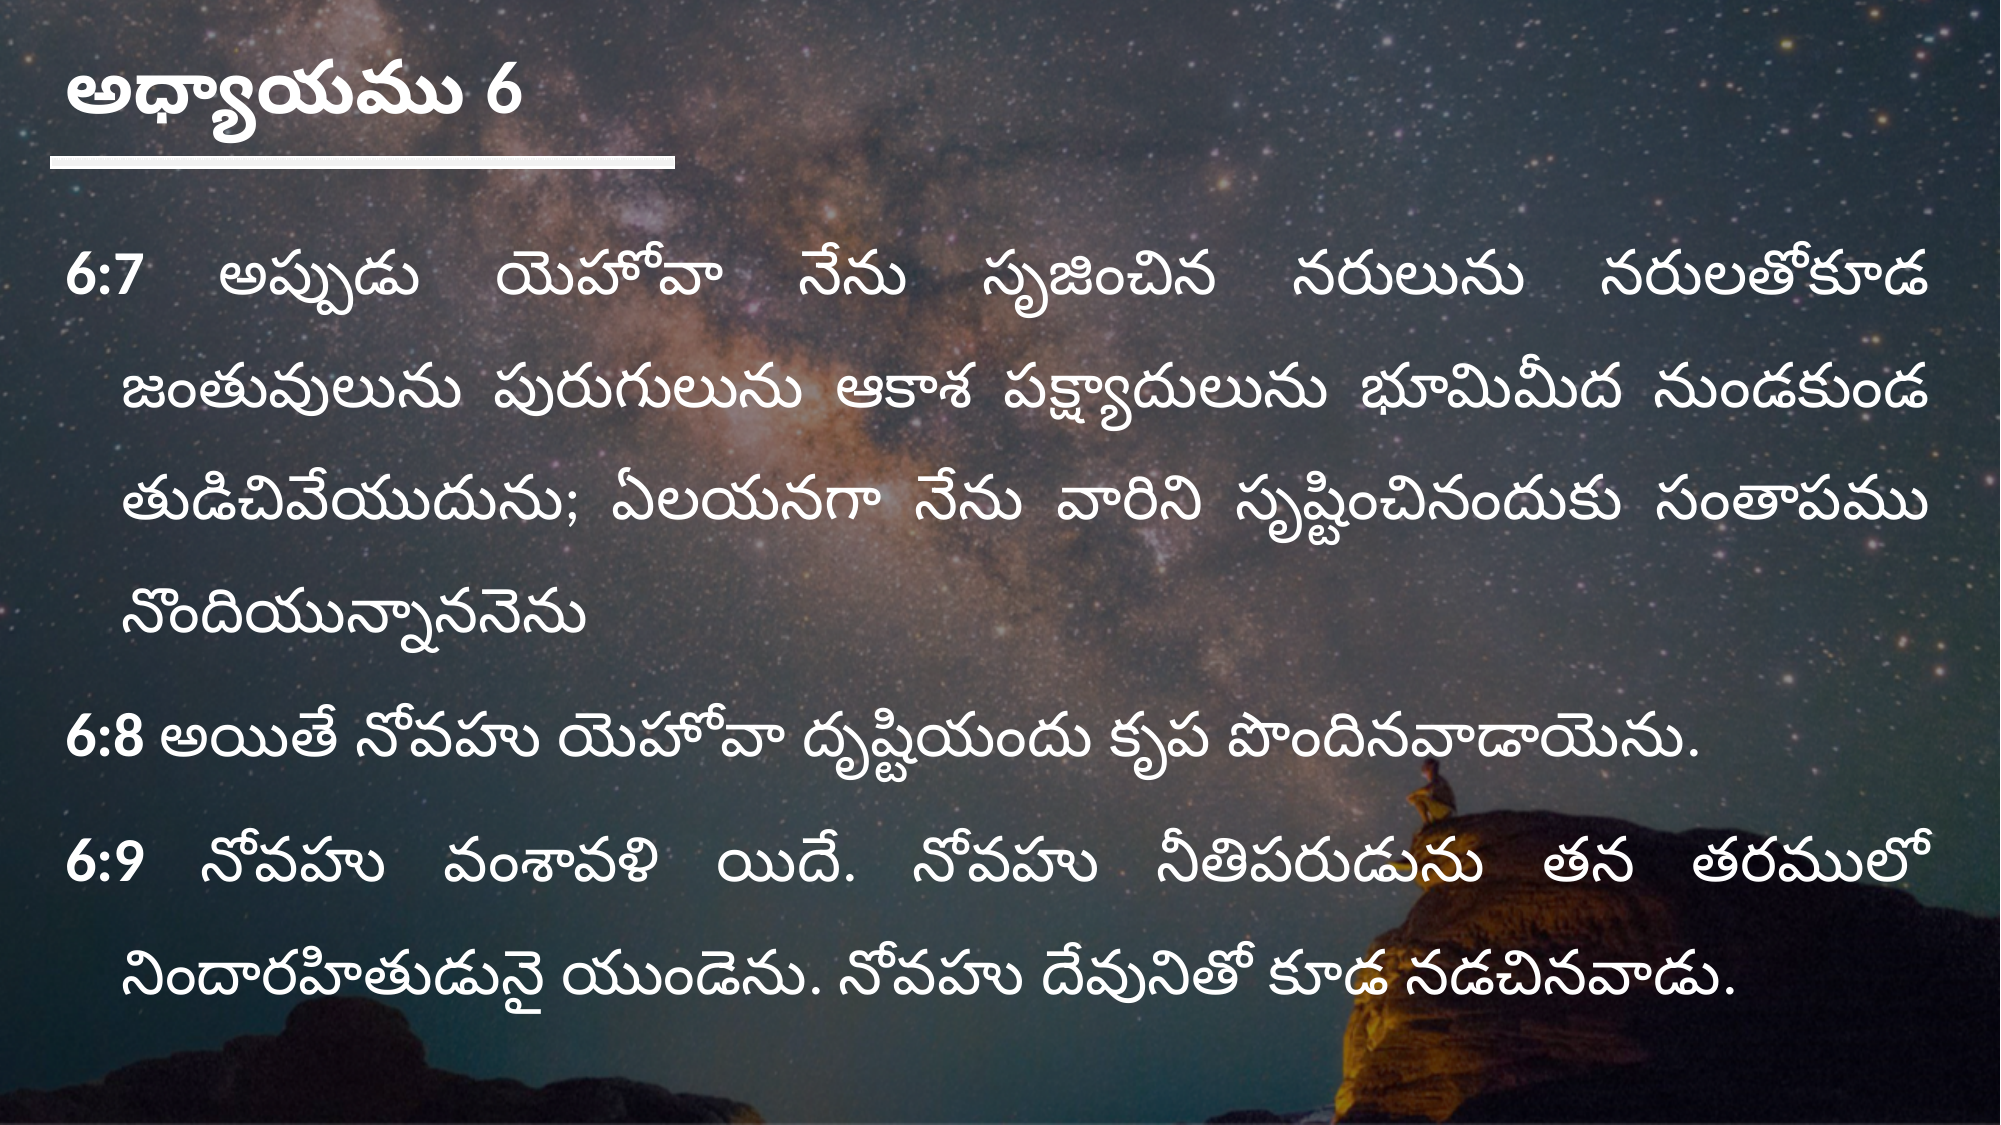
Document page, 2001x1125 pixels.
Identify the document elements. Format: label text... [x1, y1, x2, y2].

title అధ్యాయము 6 [50, 0, 1925, 167]
picture [0, 0, 2000, 1125]
list 6:7 అప్పుడు యెహోవా నేను సృజించిన నరులును నరులతోకూడ జంతువులును పురుగులును ఆకాశ పక్ష్యాదులును భూమిమీద నుండకుండ తుడిచివేయుదును; ఏలయనగా నేను వారిని సృష్టించినందుకు సంతాపము నొందియున్నాననెను 6:8 అయితే నోవహు యెహోవా దృష్టియందు కృప పొందినవాడాయెను. 6:9 నోవహు వంశావళి యిదే. నోవహు నీతిపరుడును తన తరములో నిందారహితుడునై యుండెను. నోవహు దేవునితో కూడ నడచినవాడు. [50, 187, 1946, 1063]
